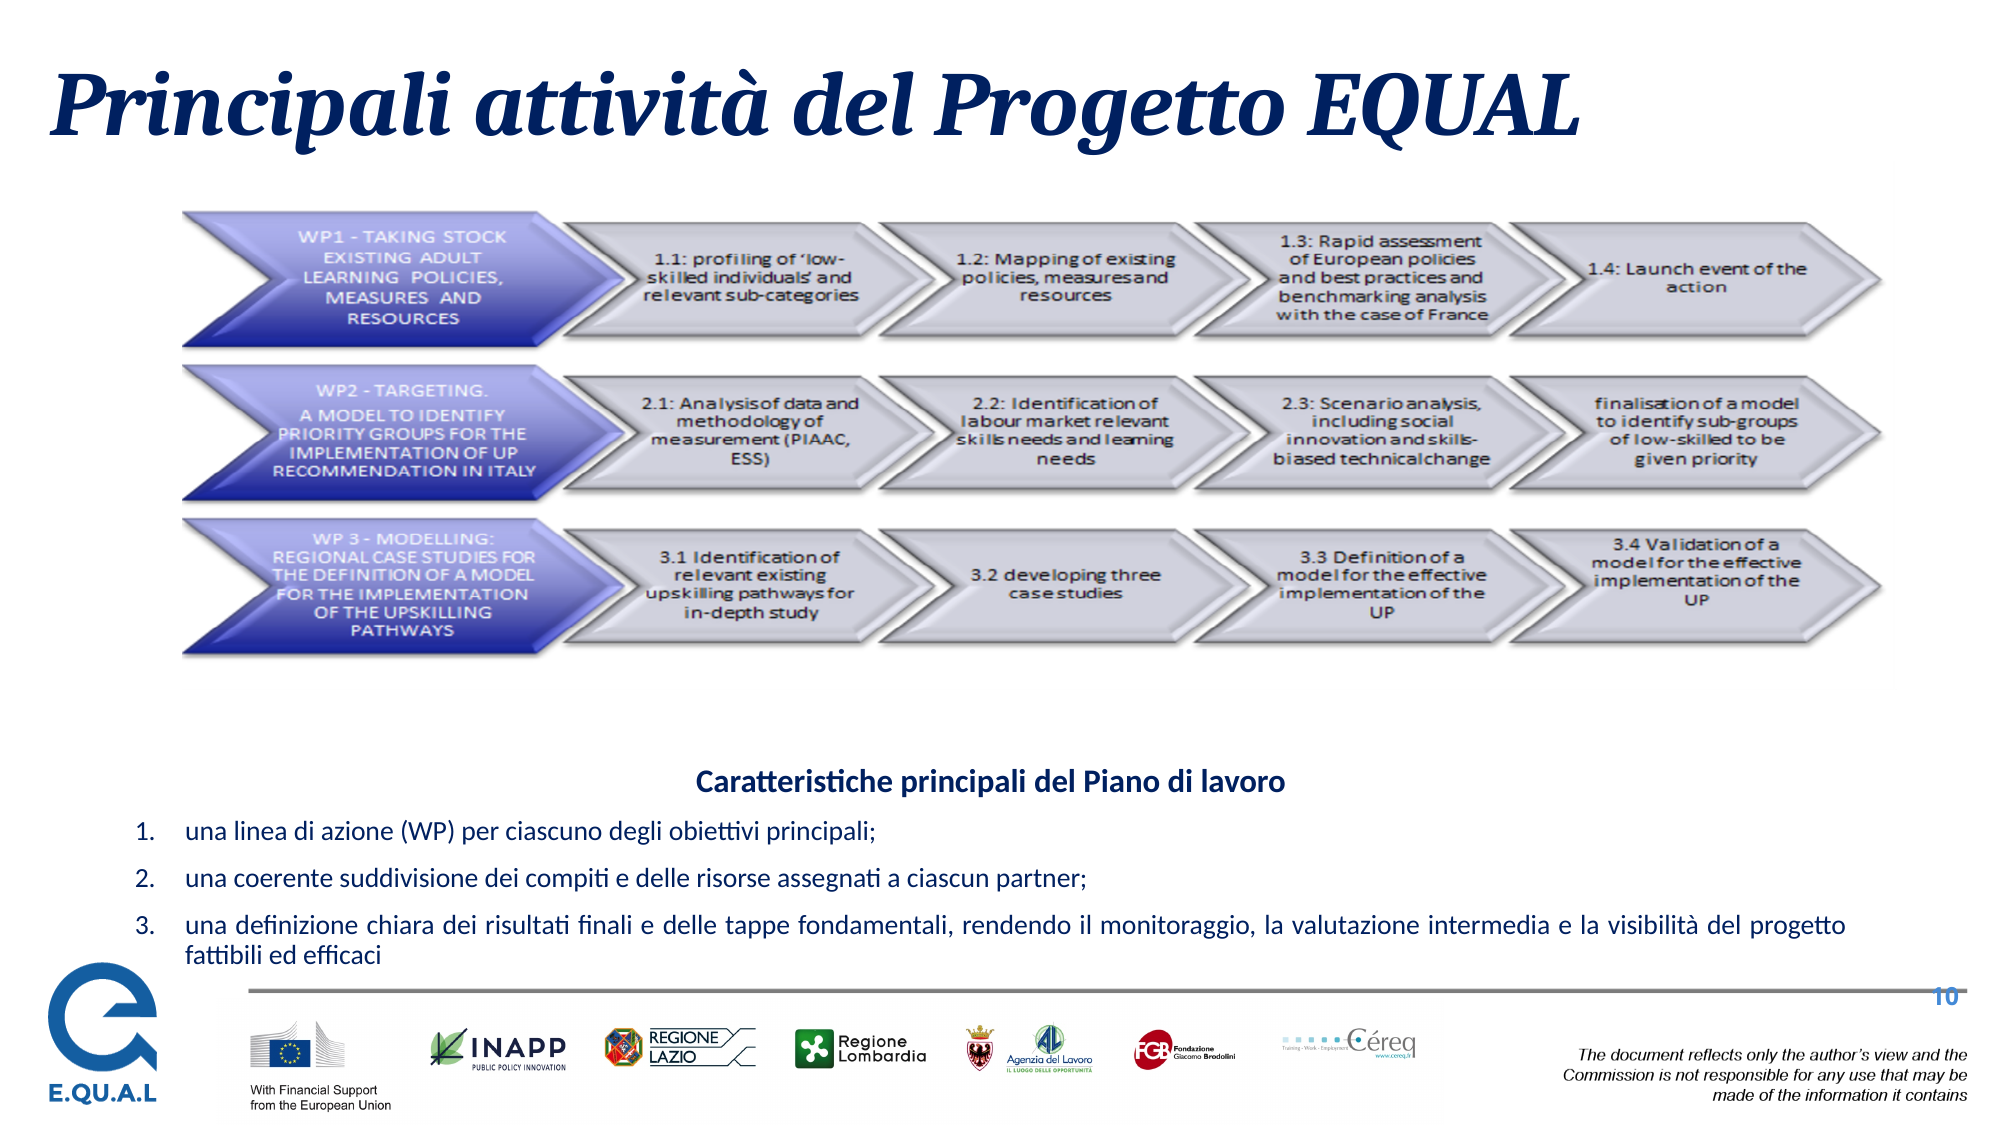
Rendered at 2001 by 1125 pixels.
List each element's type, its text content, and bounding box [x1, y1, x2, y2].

picture [0, 943, 2000, 1125]
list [182, 161, 1897, 690]
text_box Caratteristiche principali del Piano di lavoro una linea di azione (WP) per ciascuno degli obiettivi principali; una coerente suddivisione dei compiti e delle risorse assegnati a ciascun partner; una definizione chiara dei risultati finali e delle tappe fondamentali, rendendo il monitoraggio, la valutazione intermedia e la visibilità del progetto fattibili ed efficaci [119, 690, 1863, 981]
title Principali attività del Progetto EQUAL [35, 37, 1818, 175]
